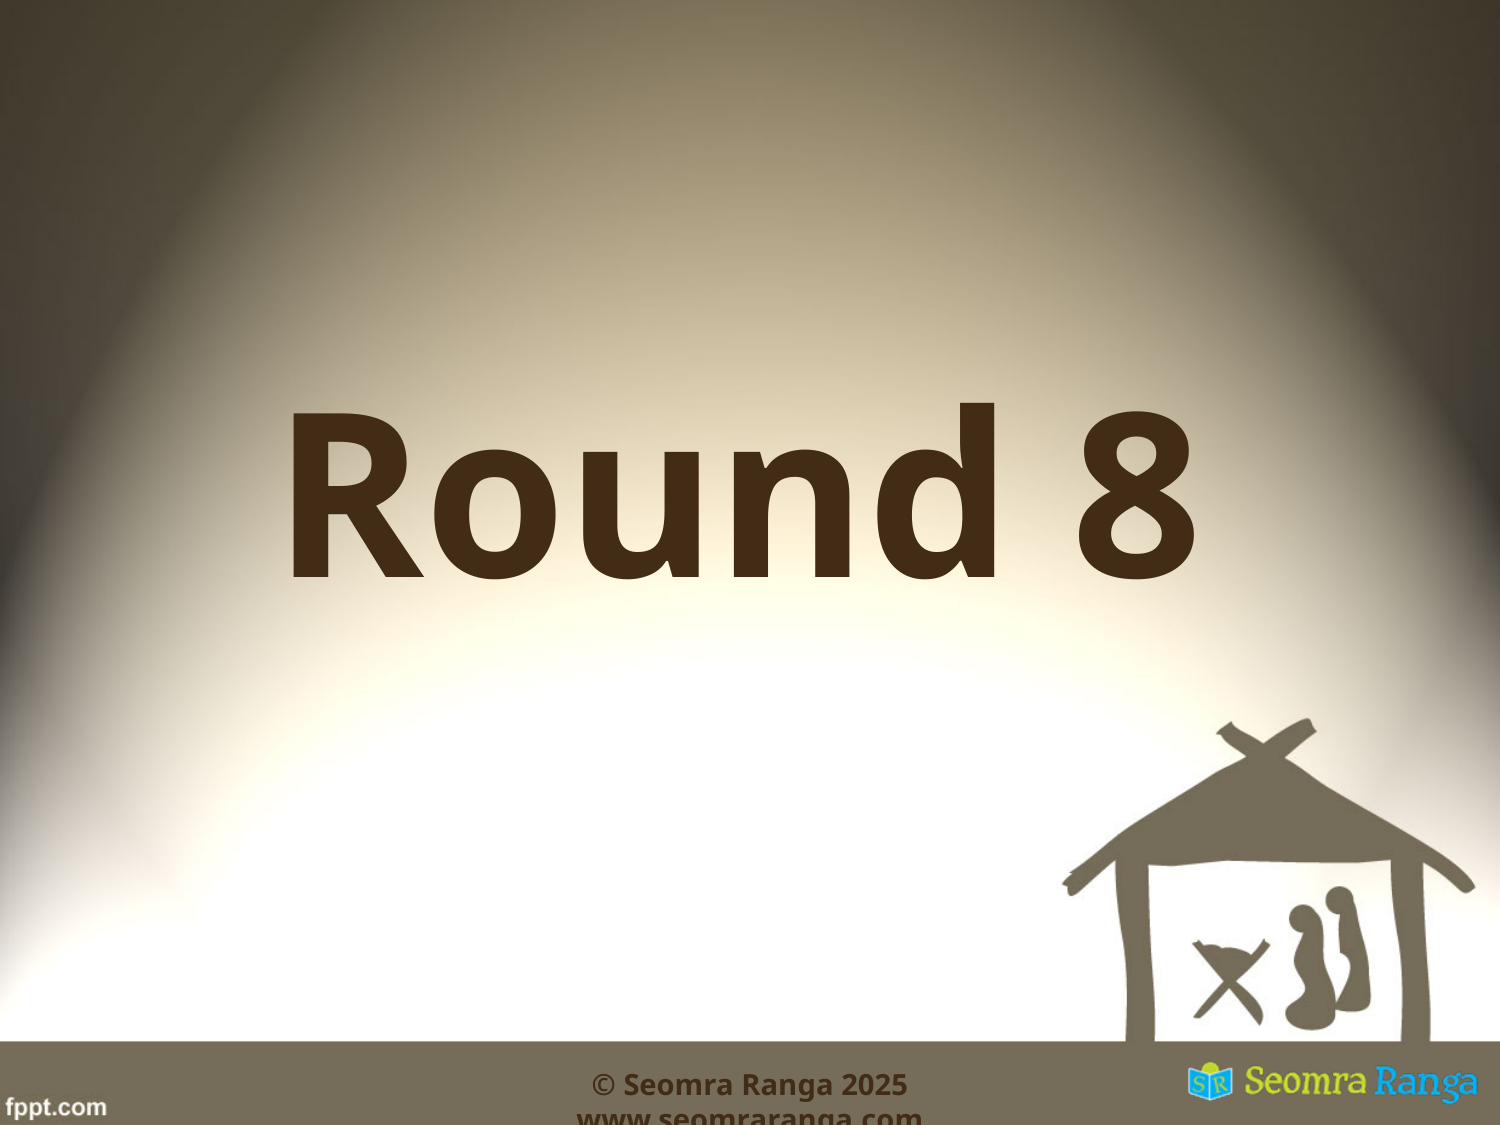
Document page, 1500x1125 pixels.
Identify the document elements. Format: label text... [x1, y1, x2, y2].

picture [0, 0, 1500, 1125]
title Round 8 [253, 184, 1223, 787]
text_box © Seomra Ranga 2025 www.seomraranga.com [401, 1058, 1099, 1125]
